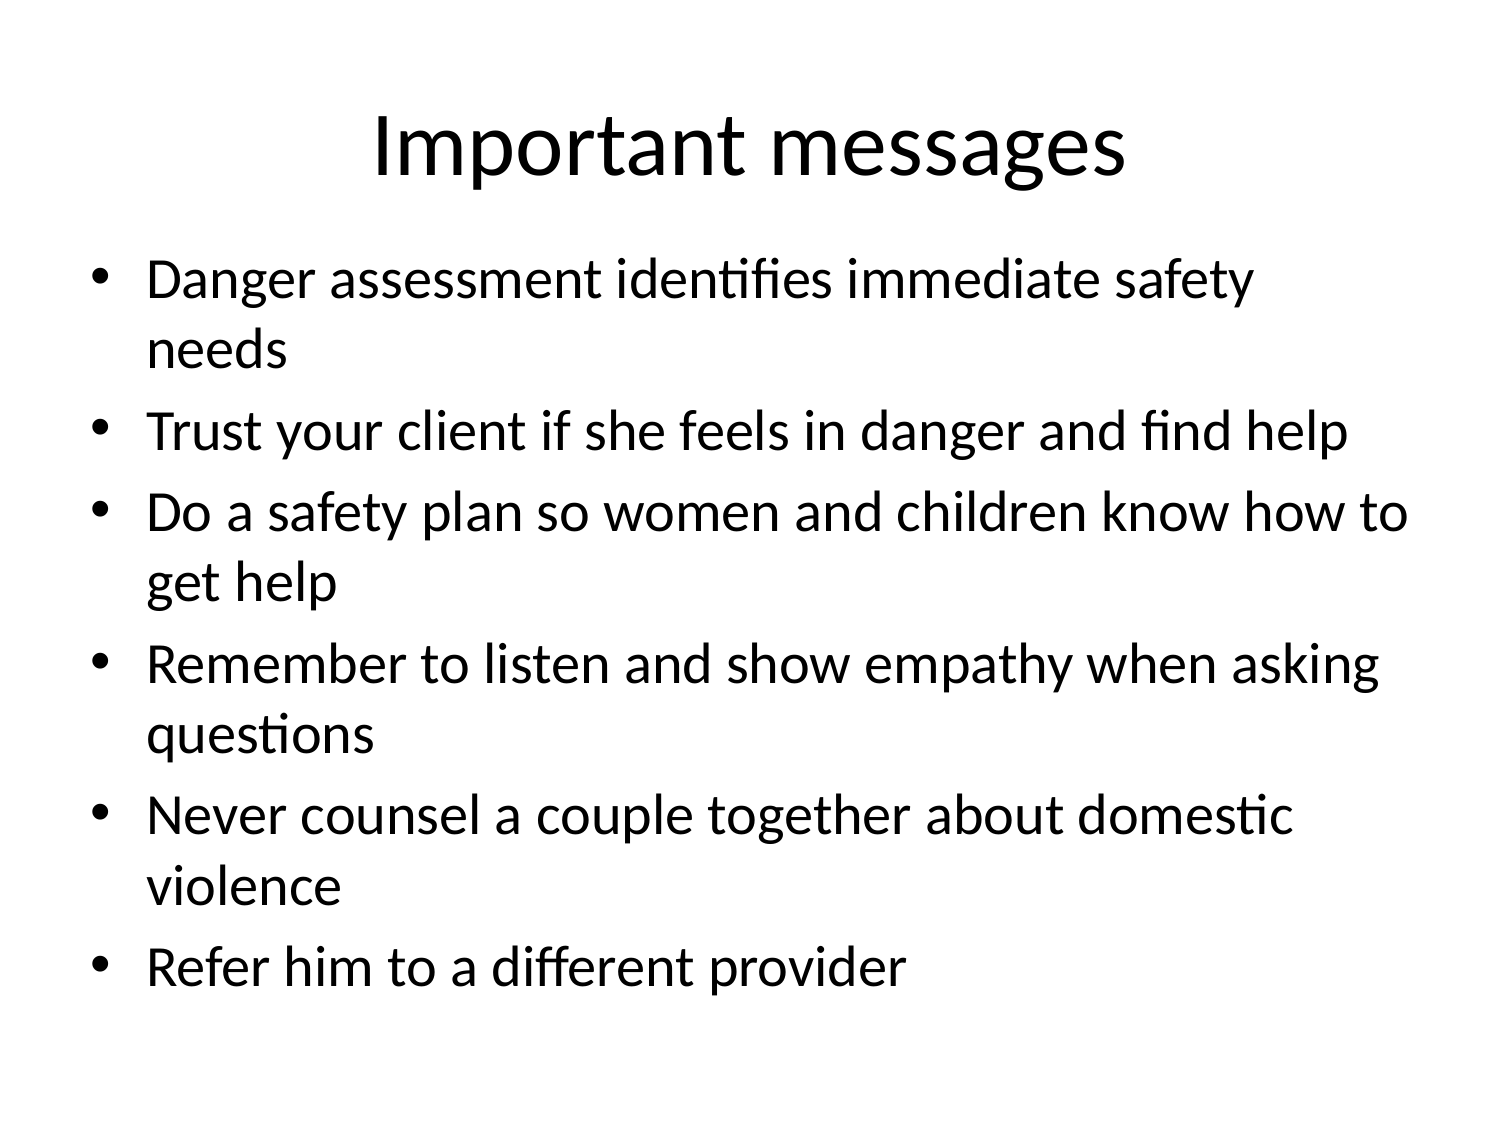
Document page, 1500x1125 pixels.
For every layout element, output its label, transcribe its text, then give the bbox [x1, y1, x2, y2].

title Important messages [75, 45, 1425, 232]
list Danger assessment identifies immediate safety needs Trust your client if she feels in danger and find help Do a safety plan so women and children know how to get help Remember to listen and show empathy when asking questions Never counsel a couple together about domestic violence Refer him to a different provider [75, 232, 1425, 1005]
